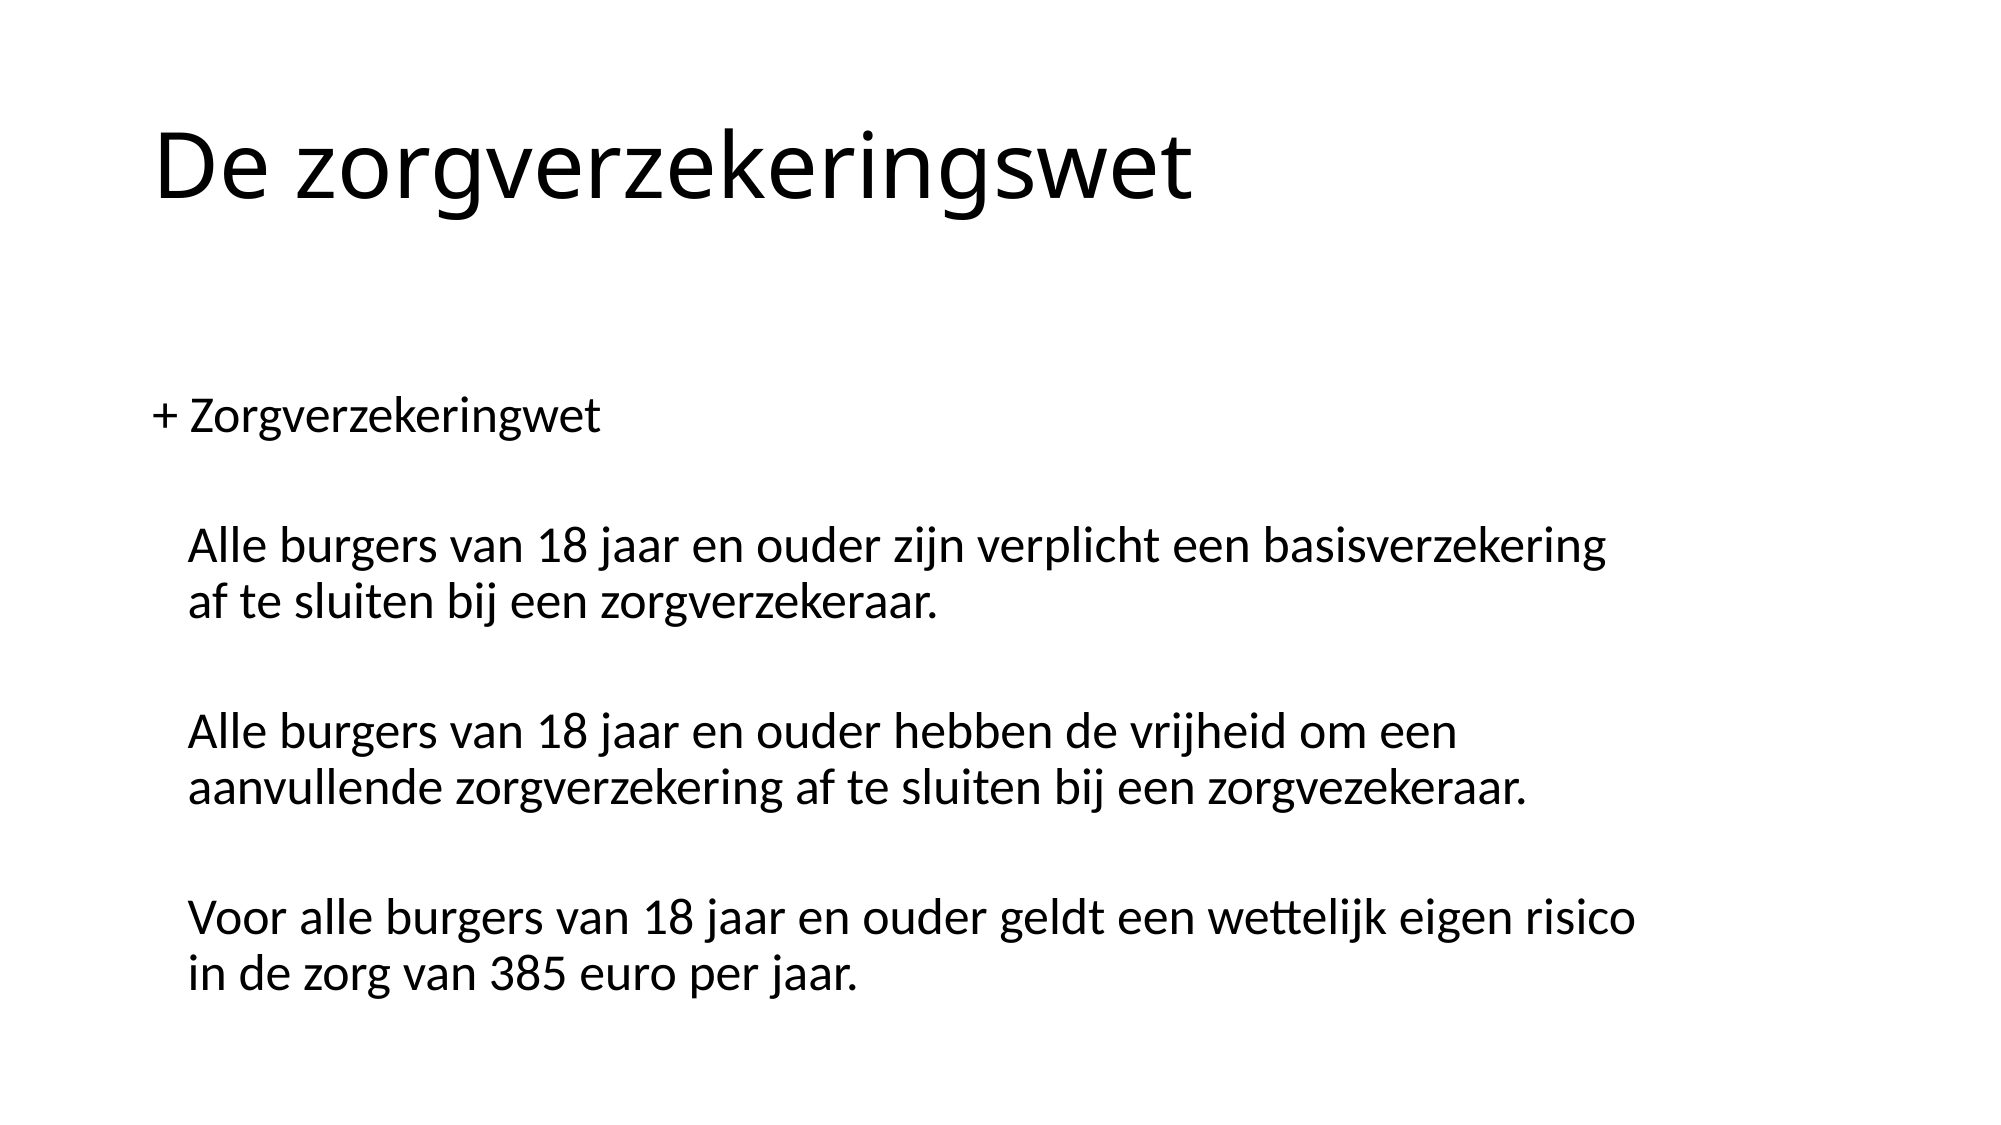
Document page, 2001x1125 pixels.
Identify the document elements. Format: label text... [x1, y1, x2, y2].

title De zorgverzekeringswet [137, 59, 1863, 278]
list + Zorgverzekeringwet Alle burgers van 18 jaar en ouder zijn verplicht een basisverzekering af te sluiten bij een zorgverzekeraar. Alle burgers van 18 jaar en ouder hebben de vrijheid om een aanvullende zorgverzekering af te sluiten bij een zorgvezekeraar. Voor alle burgers van 18 jaar en ouder geldt een wettelijk eigen risico in de zorg van 385 euro per jaar. [137, 299, 1863, 1014]
